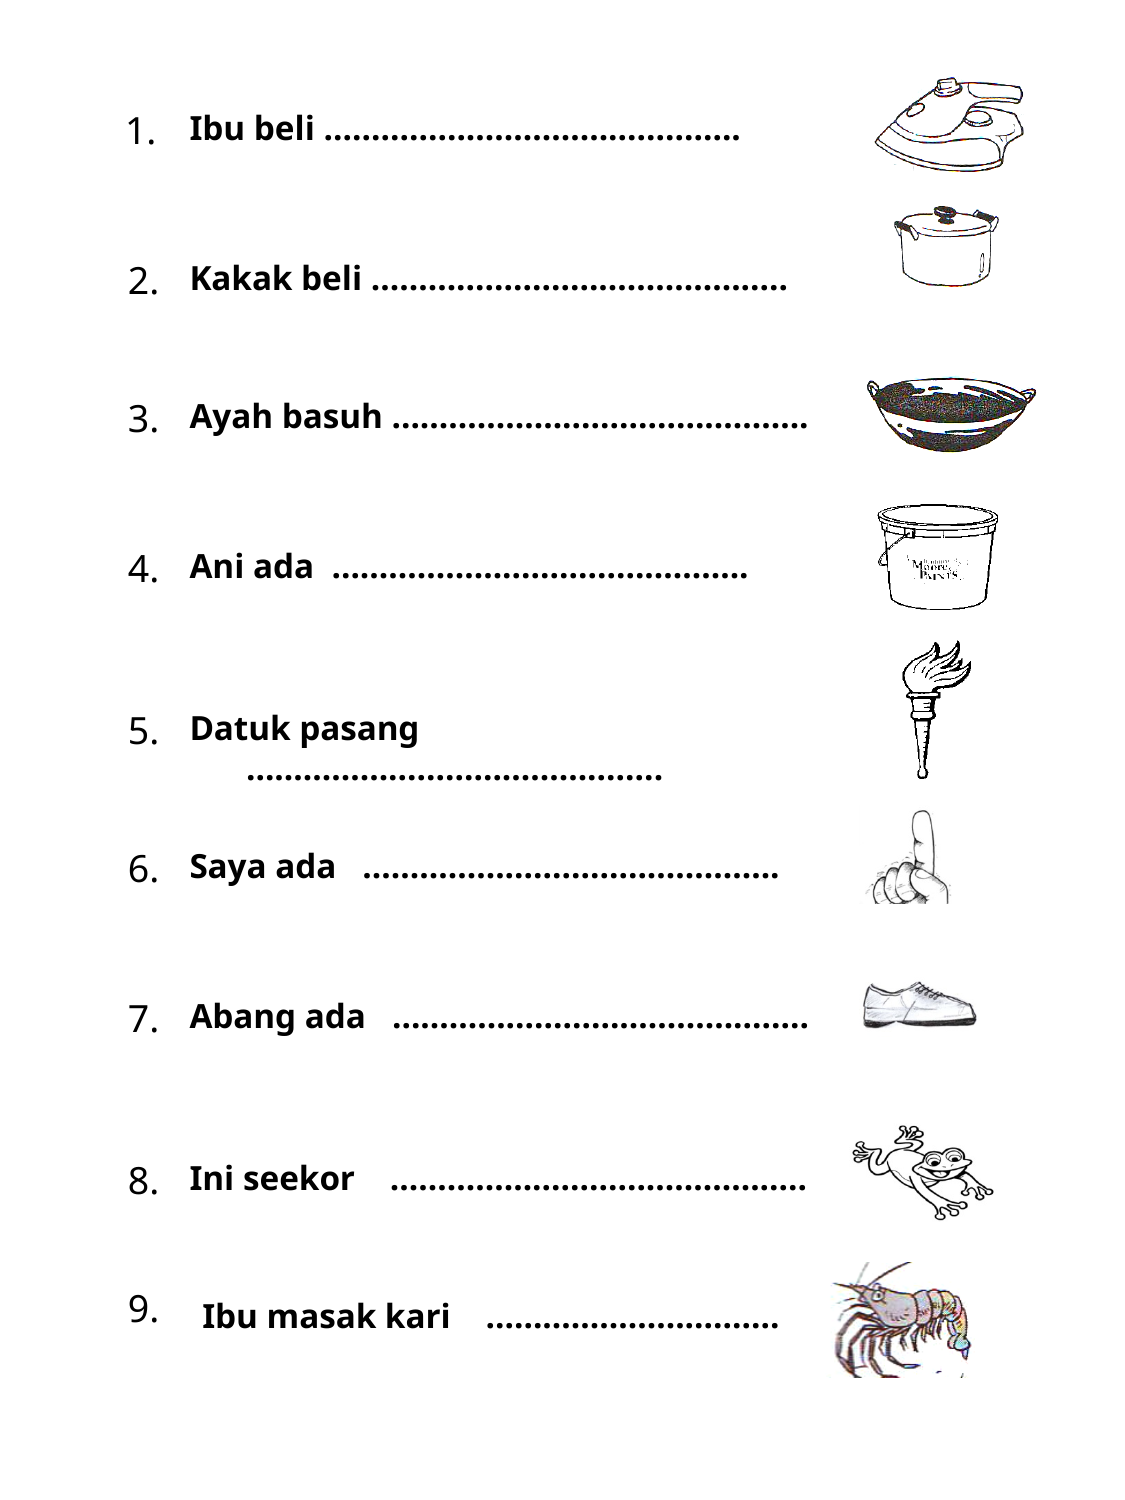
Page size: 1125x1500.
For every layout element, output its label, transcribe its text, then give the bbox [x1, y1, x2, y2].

picture [824, 1262, 976, 1379]
text_box 5. [113, 699, 174, 760]
picture [874, 499, 1001, 614]
picture [837, 949, 1001, 1073]
text_box Kakak beli …………………………………….. [174, 249, 850, 305]
text_box 3. [113, 387, 175, 448]
text_box Ayah basuh …………………………………….. [174, 387, 832, 443]
text_box Ini seekor …………………………………….. [174, 1149, 844, 1205]
text_box 2. [113, 249, 175, 310]
text_box Ibu beli …………………………………….. [174, 99, 850, 155]
picture [837, 349, 1051, 477]
text_box Ani ada …………………………………….. [174, 537, 850, 593]
picture [849, 1112, 1001, 1226]
text_box Abang ada …………………………………….. [174, 987, 832, 1043]
text_box Datuk pasang …………………………………….. [174, 699, 850, 795]
text_box 6. [113, 837, 175, 898]
text_box 8. [113, 1149, 175, 1210]
text_box 4. [113, 537, 175, 598]
text_box 7. [113, 987, 175, 1048]
picture [899, 637, 976, 784]
picture [874, 199, 1013, 298]
picture [837, 799, 976, 904]
text_box Ibu masak kari …………………………. [187, 1287, 819, 1343]
picture [862, 62, 1038, 185]
text_box 9. [113, 1277, 175, 1338]
text_box 1. [110, 99, 172, 160]
text_box Saya ada …………………………………….. [174, 837, 832, 893]
